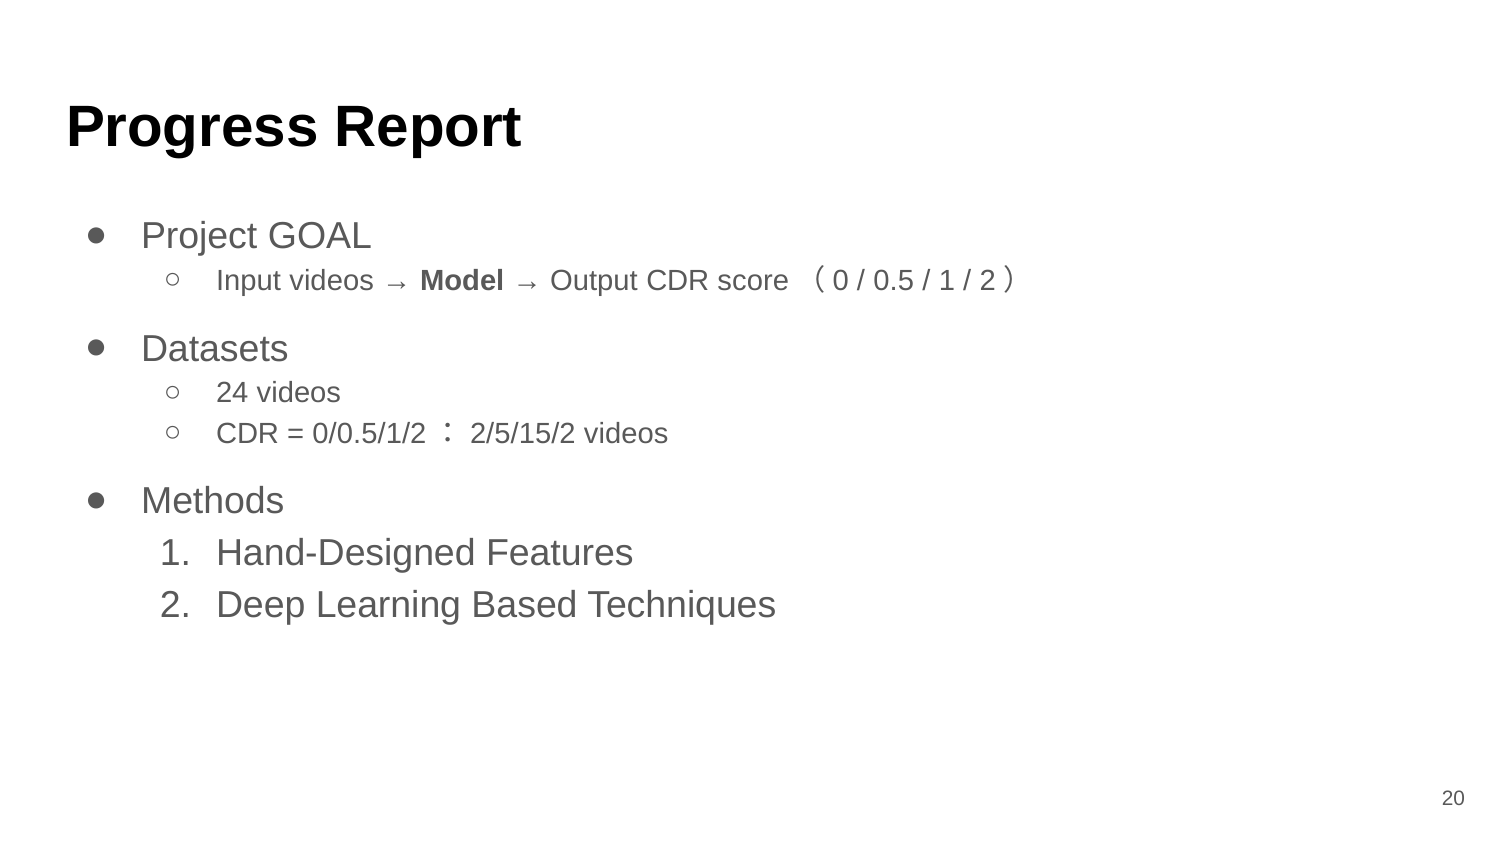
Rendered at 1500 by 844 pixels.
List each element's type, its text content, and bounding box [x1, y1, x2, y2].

title Progress Report [51, 72, 1449, 167]
slide_number ‹#› [1389, 764, 1480, 830]
list Project GOAL Input videos → Model → Output CDR score（0 / 0.5 / 1 / 2） Datasets 24 videos CDR = 0/0.5/1/2：2/5/15/2 videos Methods Hand-Designed Features Deep Learning Based Techniques [51, 189, 1449, 750]
